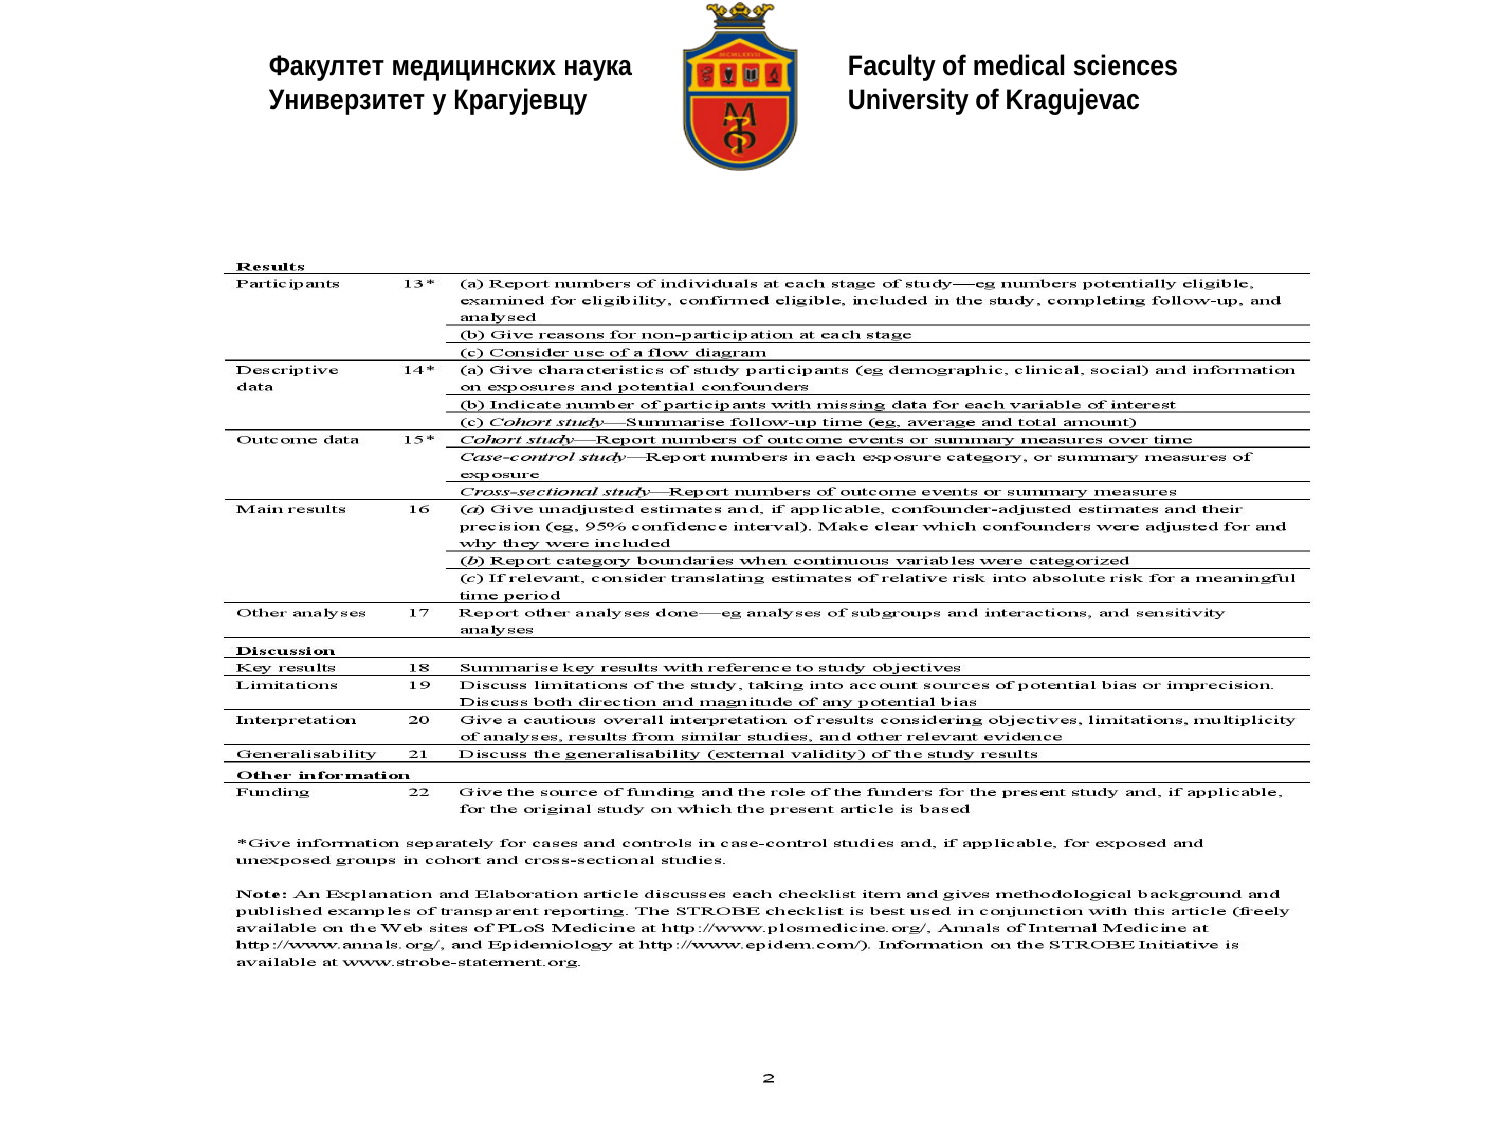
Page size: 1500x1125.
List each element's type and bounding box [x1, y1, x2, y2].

picture [111, 172, 1424, 1125]
